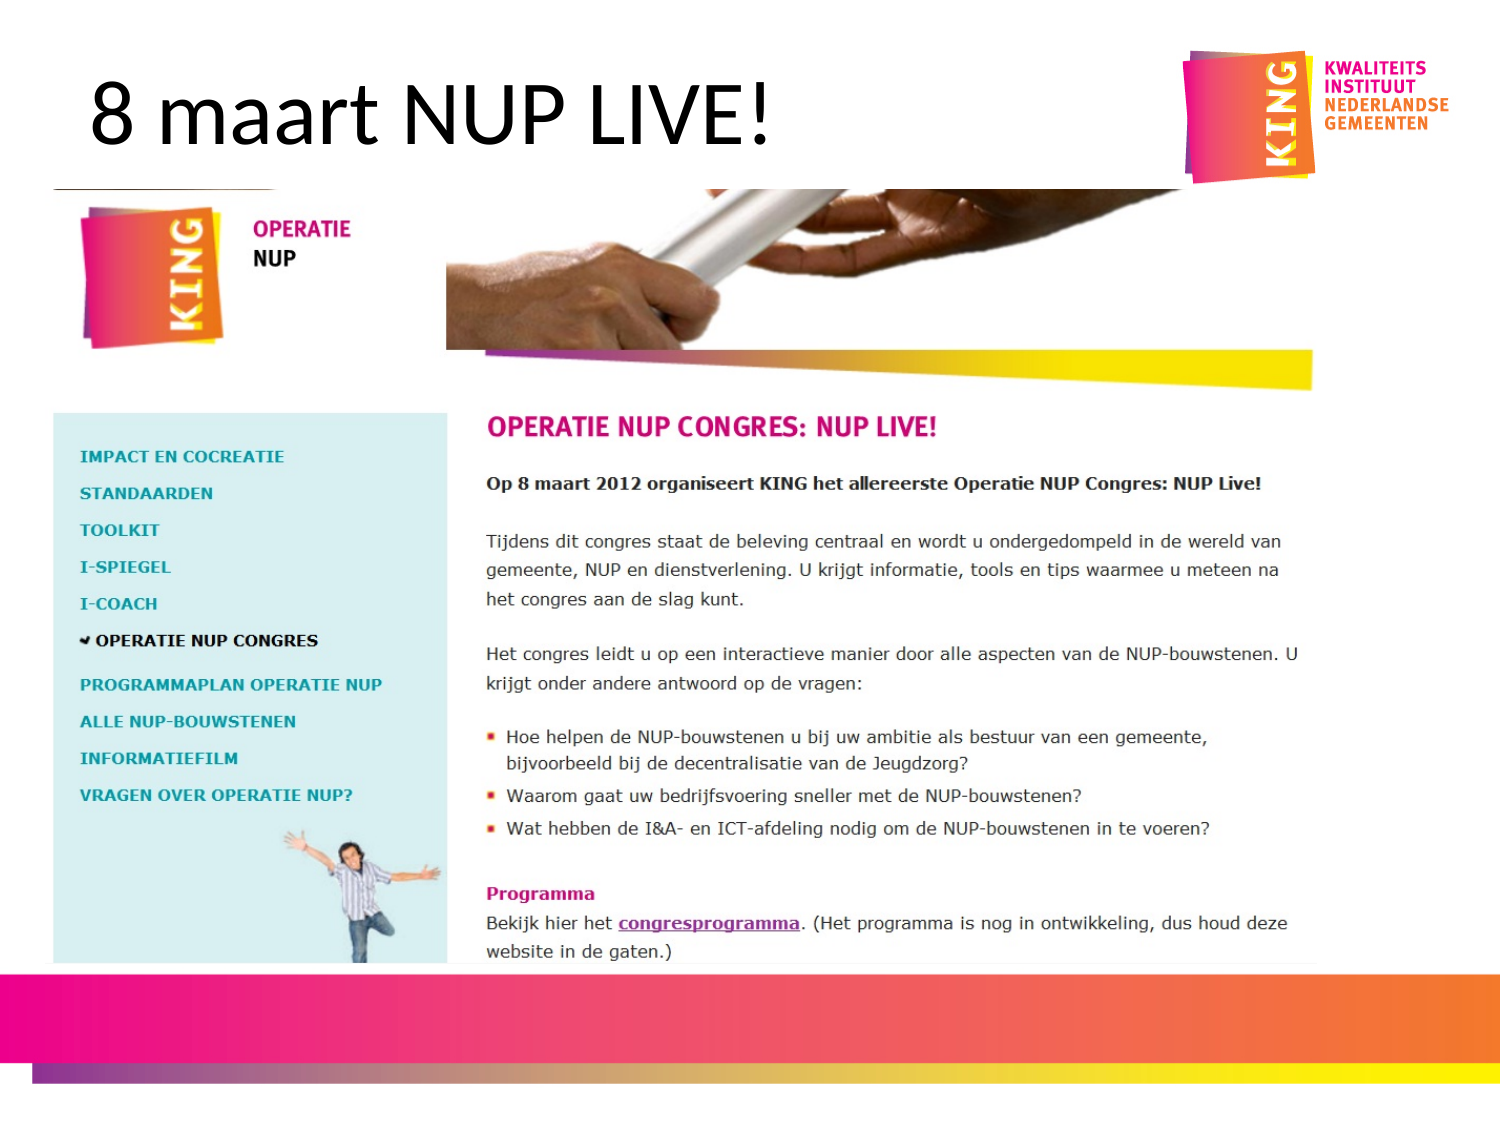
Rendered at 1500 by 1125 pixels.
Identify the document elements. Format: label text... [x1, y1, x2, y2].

title 8 maart NUP LIVE! [75, 45, 1425, 233]
picture [0, 0, 1500, 1125]
